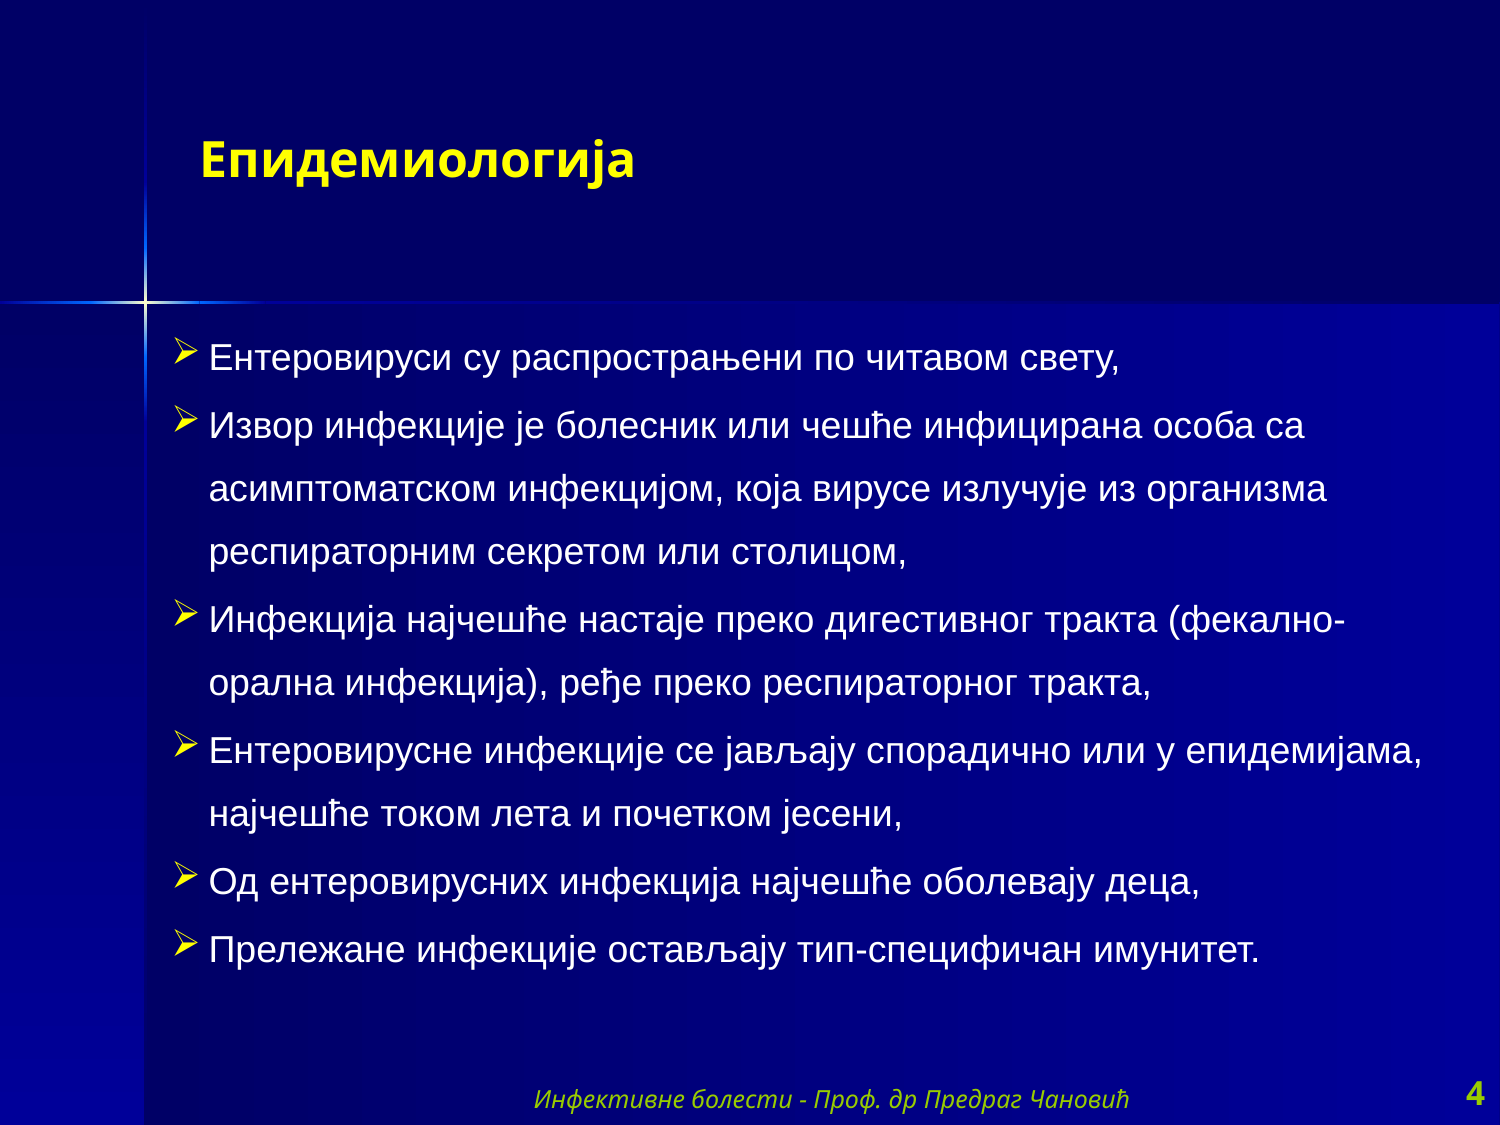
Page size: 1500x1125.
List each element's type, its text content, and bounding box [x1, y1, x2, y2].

footer Инфективне болести - Проф. др Предраг Чановић [430, 1049, 1235, 1125]
slide_number 4 [1345, 1049, 1500, 1125]
text_box Ентеровируси су распрострањени по читавом свету, Извор инфекције је болесник или чешће инфицирана особа са асимптоматском инфекцијом, која вирусе излучује из организма респираторним секретом или столицом, Инфекција најчешће настаје преко дигестивног тракта (фекално-орална инфекција), ређе преко респираторног тракта, Ентеровирусне инфекције се јављају спорадично или у епидемијама, најчешће током лета и почетком јесени, Од ентеровирусних инфекција најчешће оболевају деца, Прележане инфекције остављају тип-специфичан имунитет. [156, 308, 1477, 978]
text_box Епидемиологија [185, 120, 669, 195]
